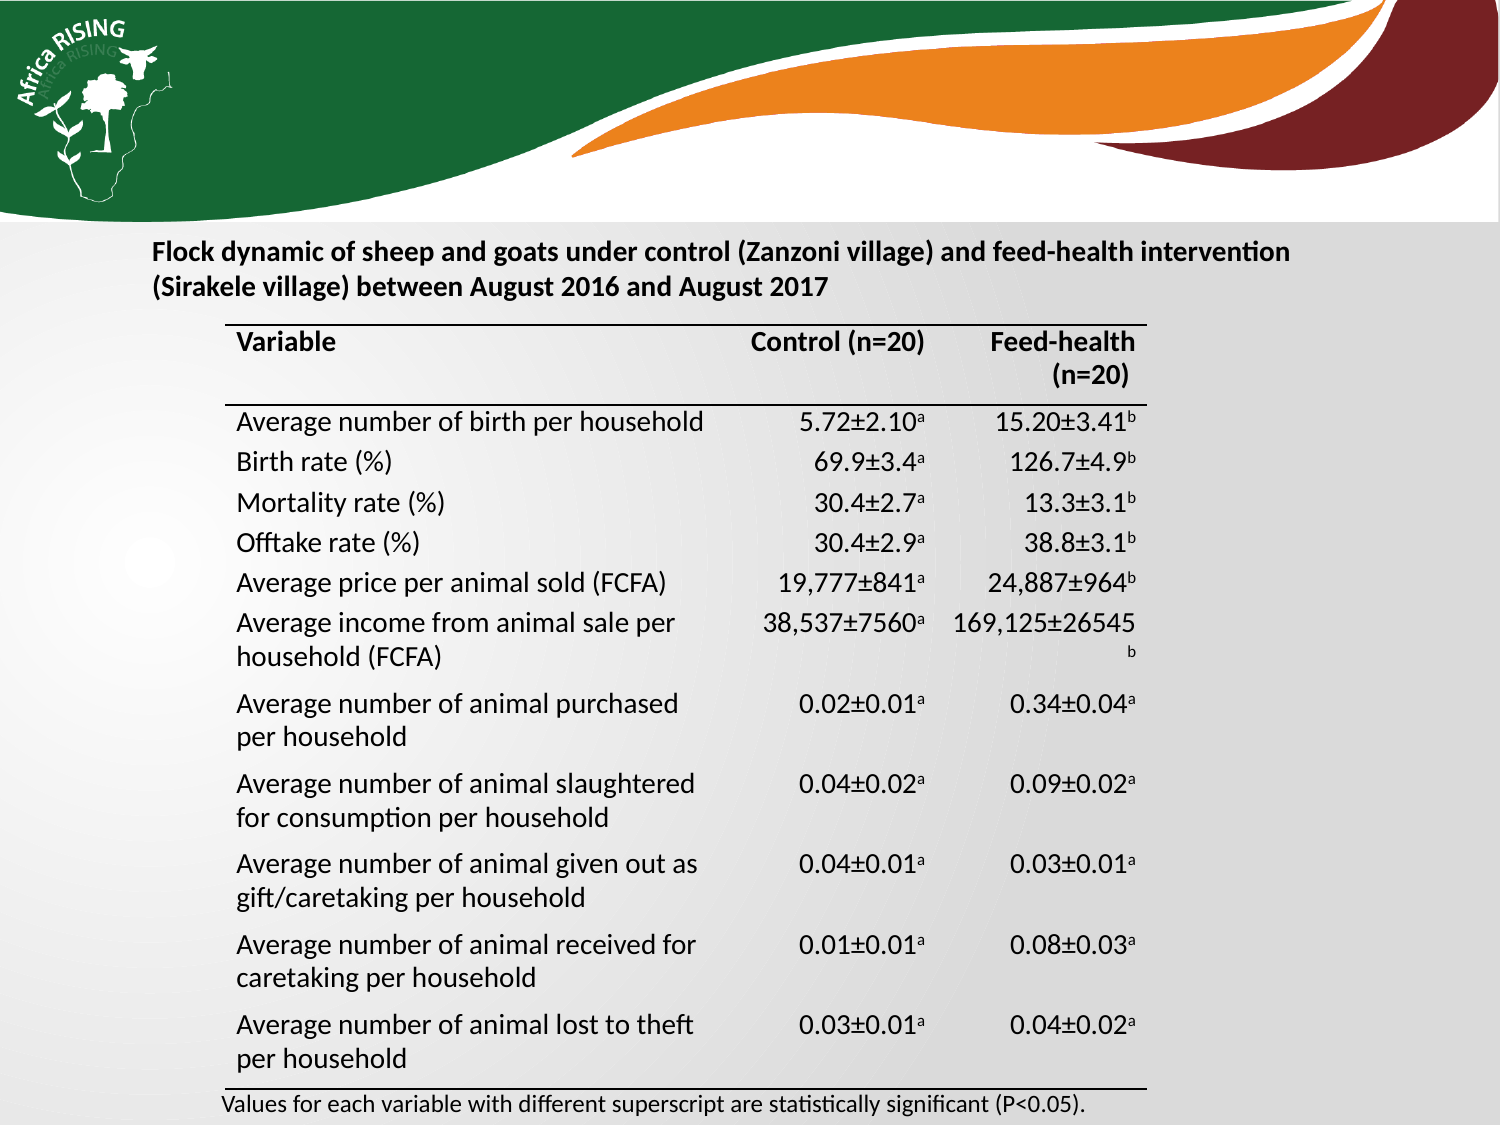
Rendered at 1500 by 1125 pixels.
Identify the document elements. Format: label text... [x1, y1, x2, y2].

table_cell 0.09±0.02a [936, 767, 1147, 848]
table_cell 0.04±0.02a [936, 1008, 1147, 1079]
table_cell 30.4±2.9a [736, 526, 936, 566]
table_cell Average price per animal sold (FCFA) [225, 566, 736, 606]
table_cell Average number of animal lost to theft per household [225, 1008, 736, 1079]
table_cell 0.04±0.02a [736, 767, 936, 848]
table_cell 169,125±26545b [936, 606, 1147, 687]
table_cell Average number of animal received for caretaking per household [225, 928, 736, 1008]
table_cell 38,537±7560a [736, 606, 936, 687]
table_cell 69.9±3.4a [736, 446, 936, 486]
table_cell Average number of animal given out as gift/caretaking per household [225, 848, 736, 928]
table_cell Average number of birth per household [225, 406, 736, 446]
table_cell 5.72±2.10a [736, 406, 936, 446]
table_cell Mortality rate (%) [225, 486, 736, 526]
table_cell Offtake rate (%) [225, 526, 736, 566]
table_cell Birth rate (%) [225, 446, 736, 486]
table_cell 30.4±2.7a [736, 486, 936, 526]
table_header Feed-health (n=20) [936, 326, 1147, 404]
table_header Variable [225, 326, 736, 404]
table_cell 13.3±3.1b [936, 486, 1147, 526]
picture [0, 0, 1499, 222]
table_cell 38.8±3.1b [936, 526, 1147, 566]
table_cell 24,887±964b [936, 566, 1147, 606]
table_cell 19,777±841a [736, 566, 936, 606]
table_cell 0.34±0.04a [936, 687, 1147, 767]
text_box Flock dynamic of sheep and goats under control (Zanzoni village) and feed-health intervention (Sirakele village) between August 2016 and August 2017 [137, 224, 1413, 310]
table_cell 0.04±0.01a [736, 848, 936, 928]
table_cell Average income from animal sale per household (FCFA) [225, 606, 736, 687]
table_cell 126.7±4.9b [936, 446, 1147, 486]
table_cell 15.20±3.41b [936, 406, 1147, 446]
table_cell 0.08±0.03a [936, 928, 1147, 1008]
table_cell Average number of animal slaughtered for consumption per household [225, 767, 736, 848]
table_cell 0.02±0.01a [736, 687, 936, 767]
table_header Control (n=20) [736, 326, 936, 404]
table_cell Average number of animal purchased per household [225, 687, 736, 767]
table_cell 0.01±0.01a [736, 928, 936, 1008]
text_box Values for each variable with different superscript are statistically significant (P<0.05). [206, 1079, 1307, 1125]
table_cell 0.03±0.01a [936, 848, 1147, 928]
table_cell 0.03±0.01a [736, 1008, 936, 1079]
